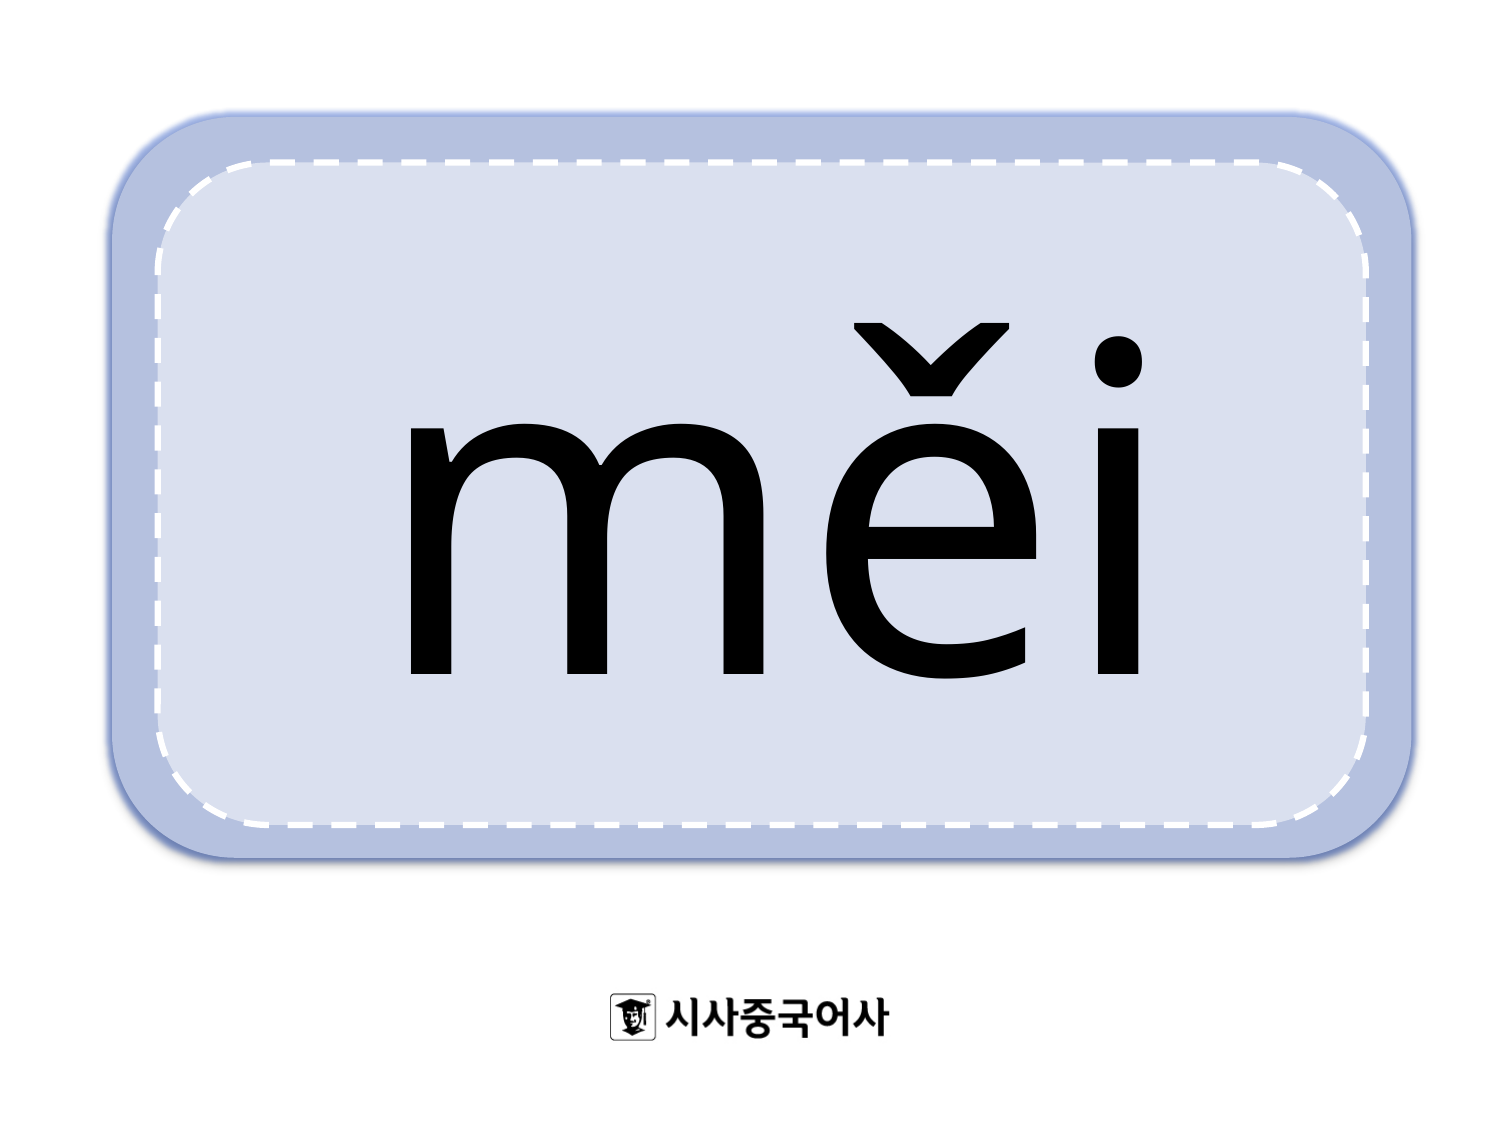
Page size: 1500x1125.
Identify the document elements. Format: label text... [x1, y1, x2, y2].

text_box měi [171, 159, 1380, 823]
picture [602, 987, 898, 1047]
